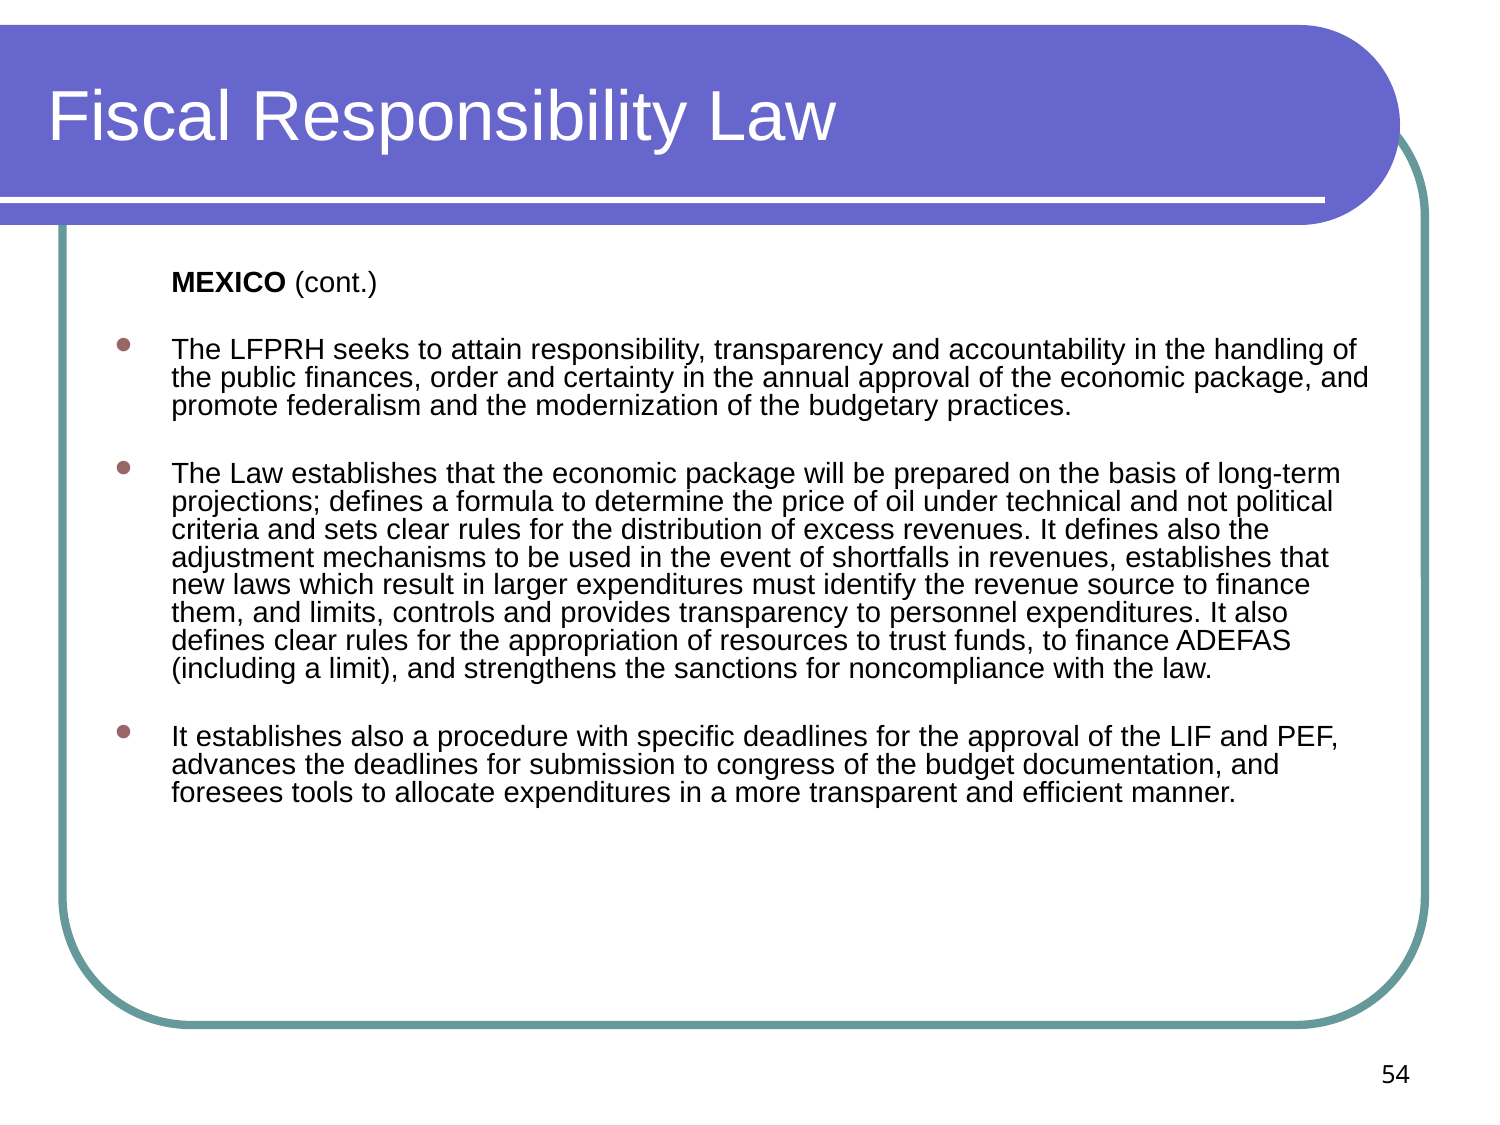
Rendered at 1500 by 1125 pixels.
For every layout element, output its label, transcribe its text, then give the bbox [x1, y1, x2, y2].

title Fiscal Responsibility Law [31, 37, 1348, 188]
list MEXICO (cont.) The LFPRH seeks to attain responsibility, transparency and accountability in the handling of the public finances, order and certainty in the annual approval of the economic package, and promote federalism and the modernization of the budgetary practices. The Law establishes that the economic package will be prepared on the basis of long-term projections; defines a formula to determine the price of oil under technical and not political criteria and sets clear rules for the distribution of excess revenues. It defines also the adjustment mechanisms to be used in the event of shortfalls in revenues, establishes that new laws which result in larger expenditures must identify the revenue source to finance them, and limits, controls and provides transparency to personnel expenditures. It also defines clear rules for the appropriation of resources to trust funds, to finance ADEFAS (including a limit), and strengthens the sanctions for noncompliance with the law. It establishes also a procedure with specific deadlines for the approval of the LIF and PEF, advances the deadlines for submission to congress of the budget documentation, and foresees tools to allocate expenditures in a more transparent and efficient manner. [99, 262, 1401, 988]
slide_number 54 [1074, 1024, 1426, 1101]
